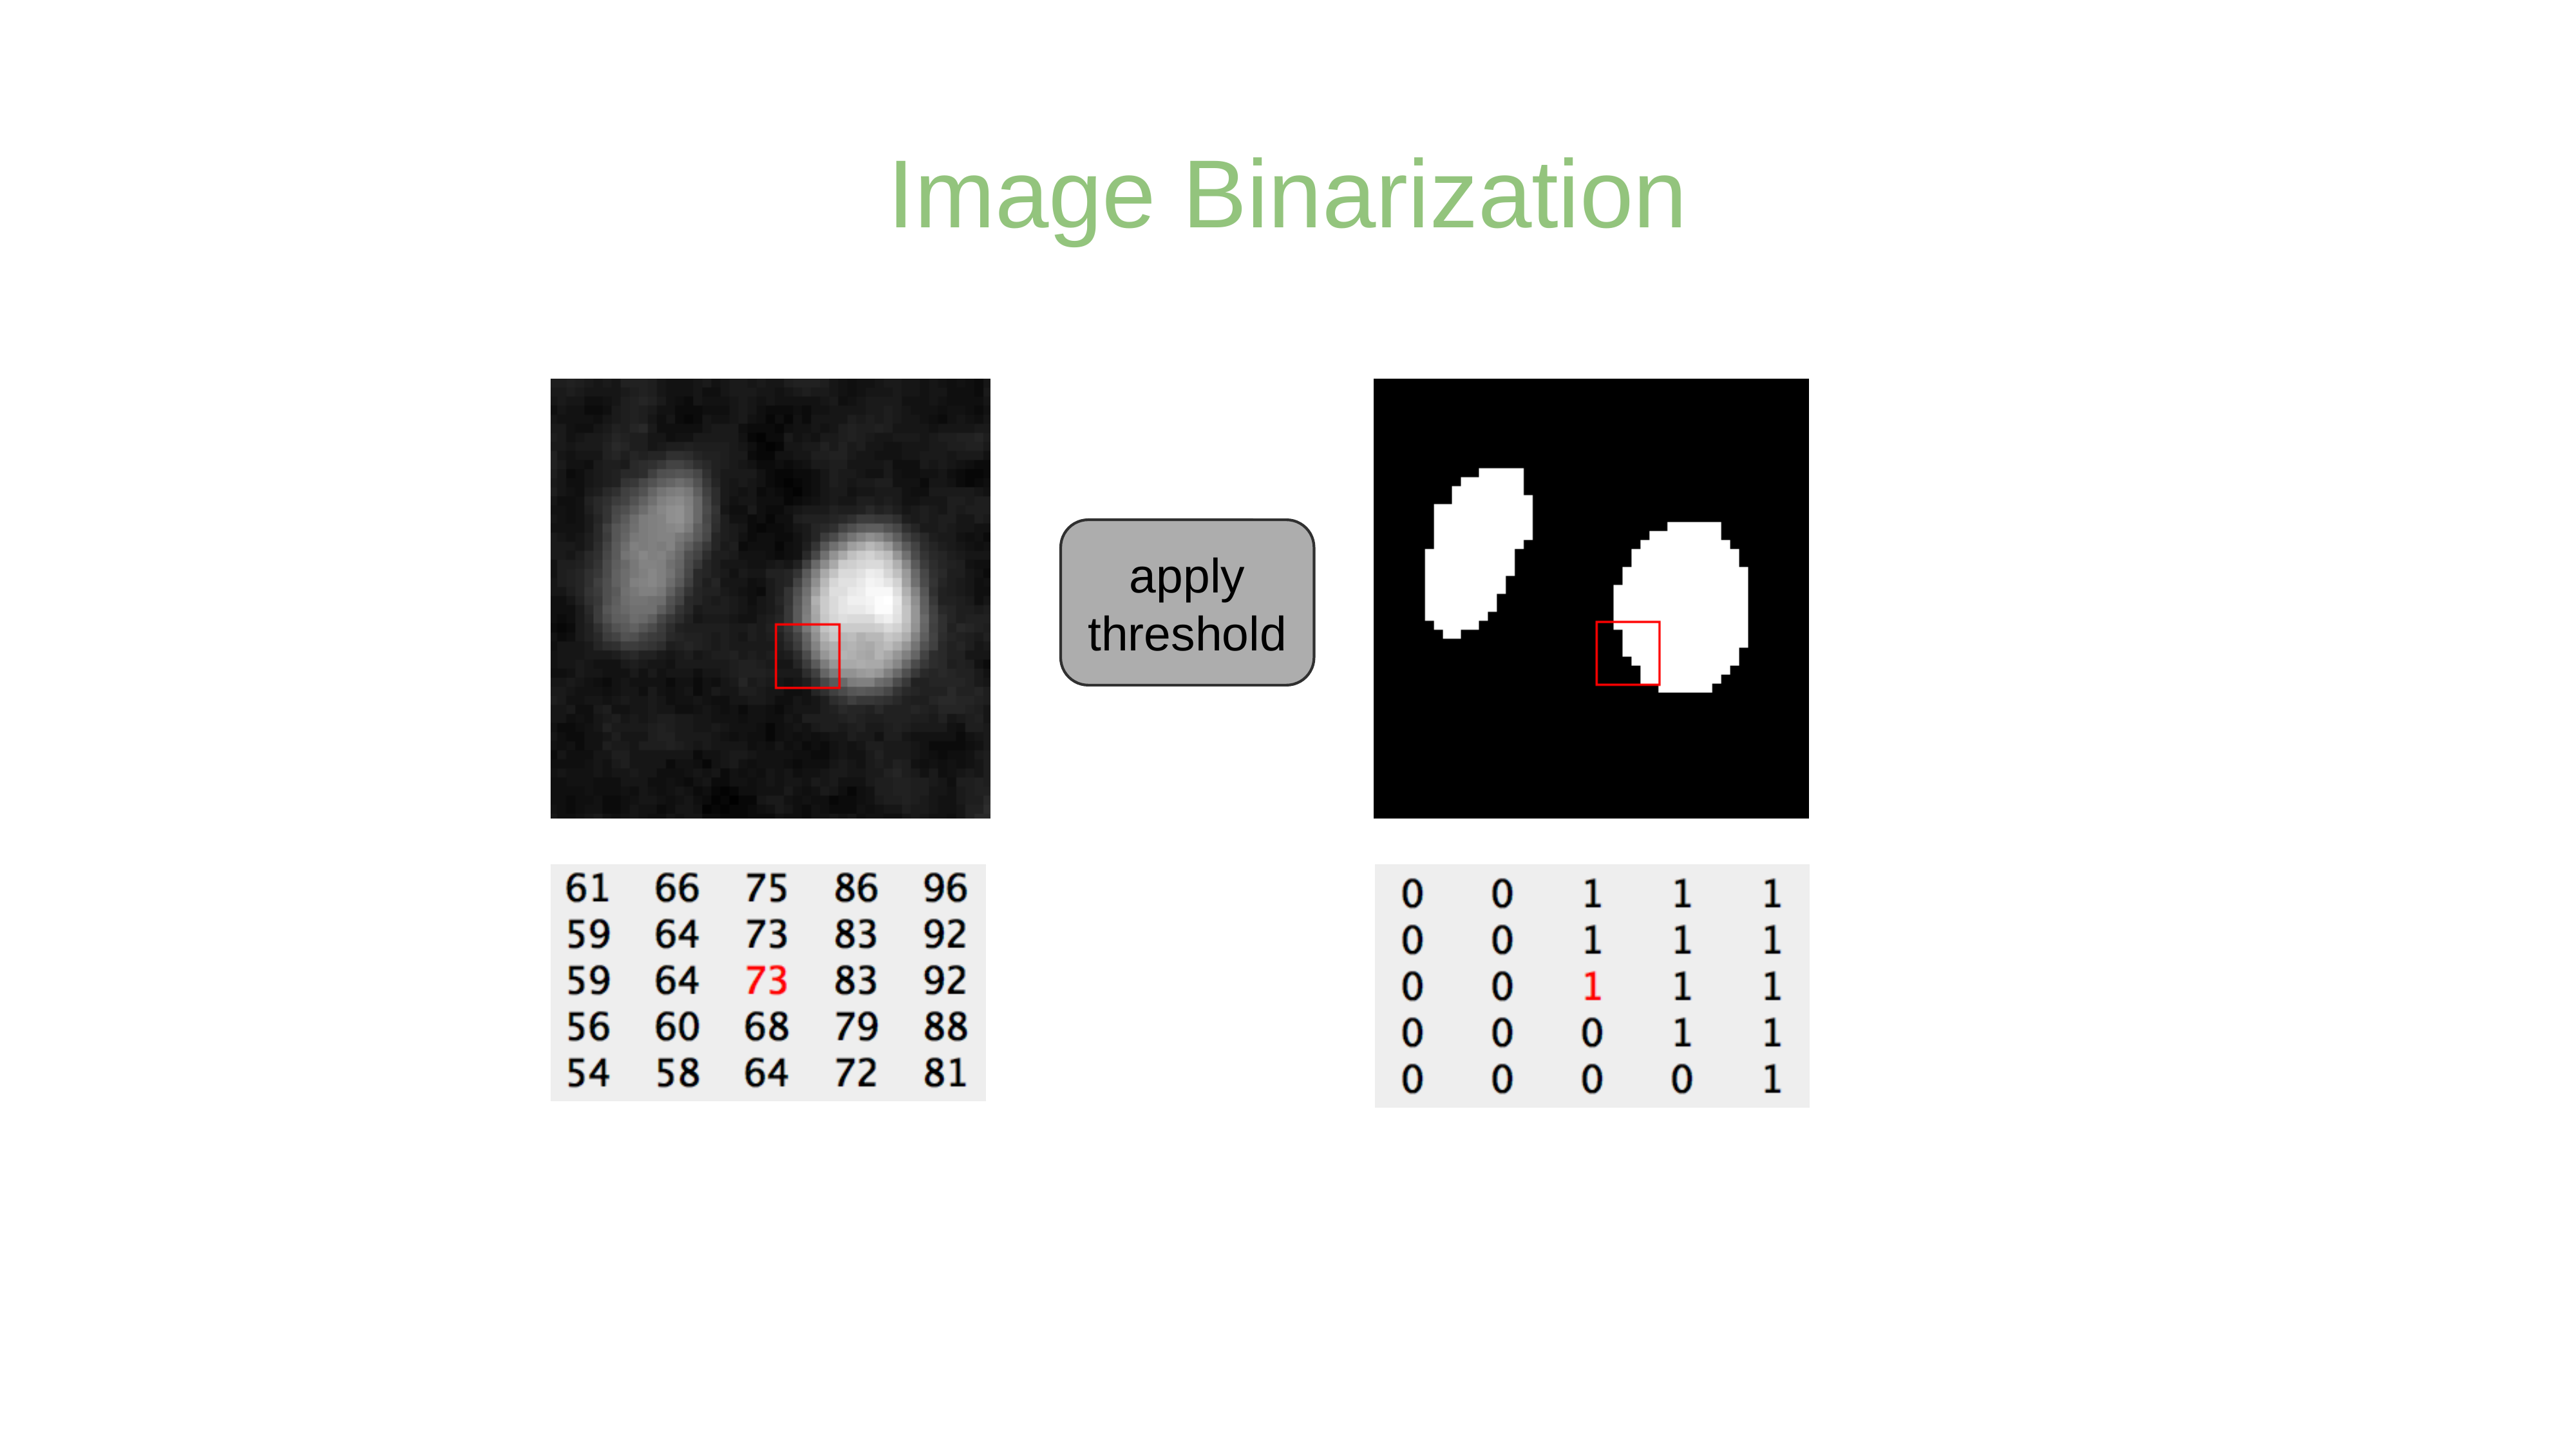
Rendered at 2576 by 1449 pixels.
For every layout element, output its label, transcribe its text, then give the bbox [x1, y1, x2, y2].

picture [1375, 864, 1810, 1108]
picture [1374, 379, 1809, 819]
title Image Binarization [315, 105, 2261, 267]
picture [551, 379, 990, 819]
picture [551, 864, 986, 1101]
text_box apply threshold [1060, 520, 1314, 685]
